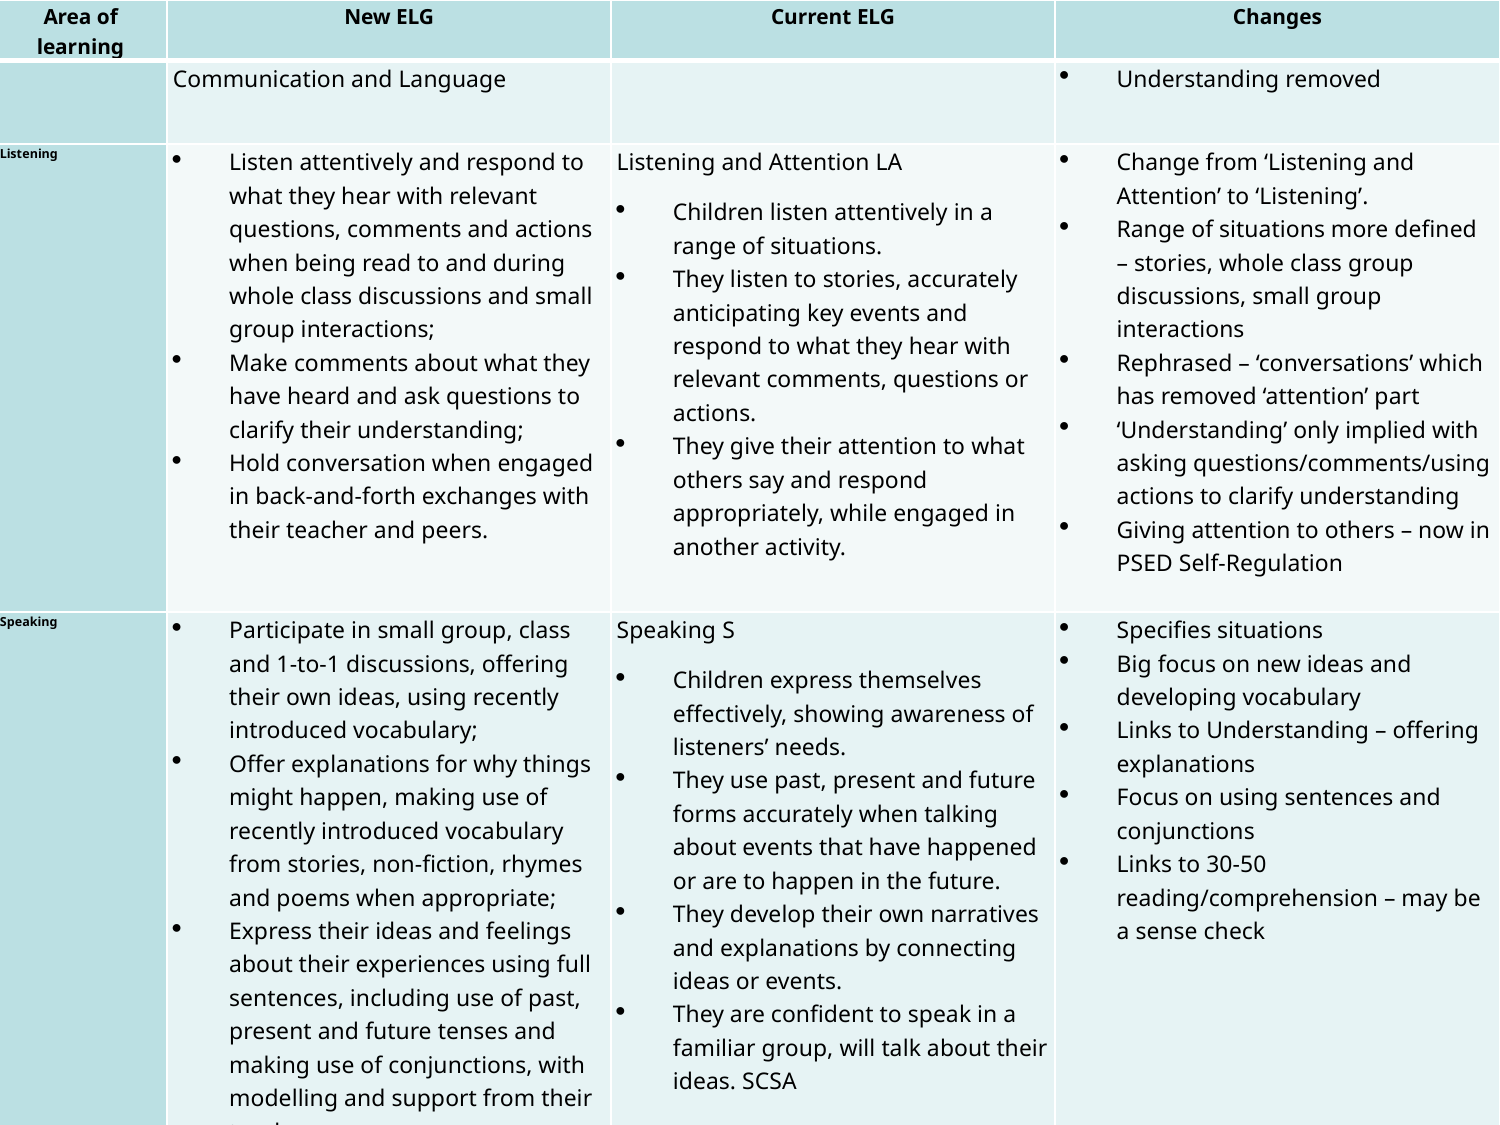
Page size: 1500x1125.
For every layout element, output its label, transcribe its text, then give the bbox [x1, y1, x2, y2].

table_cell Understanding removed [1056, 63, 1499, 143]
table_cell Speaking [0, 613, 166, 1125]
table_header Current ELG [612, 1, 1054, 58]
table_cell [0, 63, 166, 143]
table_header Changes [1056, 1, 1499, 58]
table_cell Specifies situations Big focus on new ideas and developing vocabulary Links to Understanding – offering explanations Focus on using sentences and conjunctions Links to 30-50 reading/comprehension – may be a sense check [1056, 613, 1499, 1125]
table_cell Participate in small group, class and 1-to-1 discussions, offering their own ideas, using recently introduced vocabulary; Offer explanations for why things might happen, making use of recently introduced vocabulary from stories, non-fiction, rhymes and poems when appropriate; Express their ideas and feelings about their experiences using full sentences, including use of past, present and future tenses and making use of conjunctions, with modelling and support from their teacher. [168, 613, 610, 1125]
table_cell Speaking S Children express themselves effectively, showing awareness of listeners’ needs. They use past, present and future forms accurately when talking about events that have happened or are to happen in the future. They develop their own narratives and explanations by connecting ideas or events. They are confident to speak in a familiar group, will talk about their ideas. SCSA [612, 613, 1054, 1125]
table_cell Listening and Attention LA Children listen attentively in a range of situations. They listen to stories, accurately anticipating key events and respond to what they hear with relevant comments, questions or actions. They give their attention to what others say and respond appropriately, while engaged in another activity. [612, 145, 1054, 611]
table_cell [612, 63, 1054, 143]
table_header Area of learning [0, 1, 166, 58]
table_cell Listening [0, 145, 166, 611]
table_cell Listen attentively and respond to what they hear with relevant questions, comments and actions when being read to and during whole class discussions and small group interactions; Make comments about what they have heard and ask questions to clarify their understanding; Hold conversation when engaged in back-and-forth exchanges with their teacher and peers. [168, 145, 610, 611]
table_cell Change from ‘Listening and Attention’ to ‘Listening’. Range of situations more defined – stories, whole class group discussions, small group interactions Rephrased – ‘conversations’ which has removed ‘attention’ part ‘Understanding’ only implied with asking questions/comments/using actions to clarify understanding Giving attention to others – now in PSED Self-Regulation [1056, 145, 1499, 611]
table_header New ELG [168, 1, 610, 58]
table_cell Communication and Language [168, 63, 610, 143]
